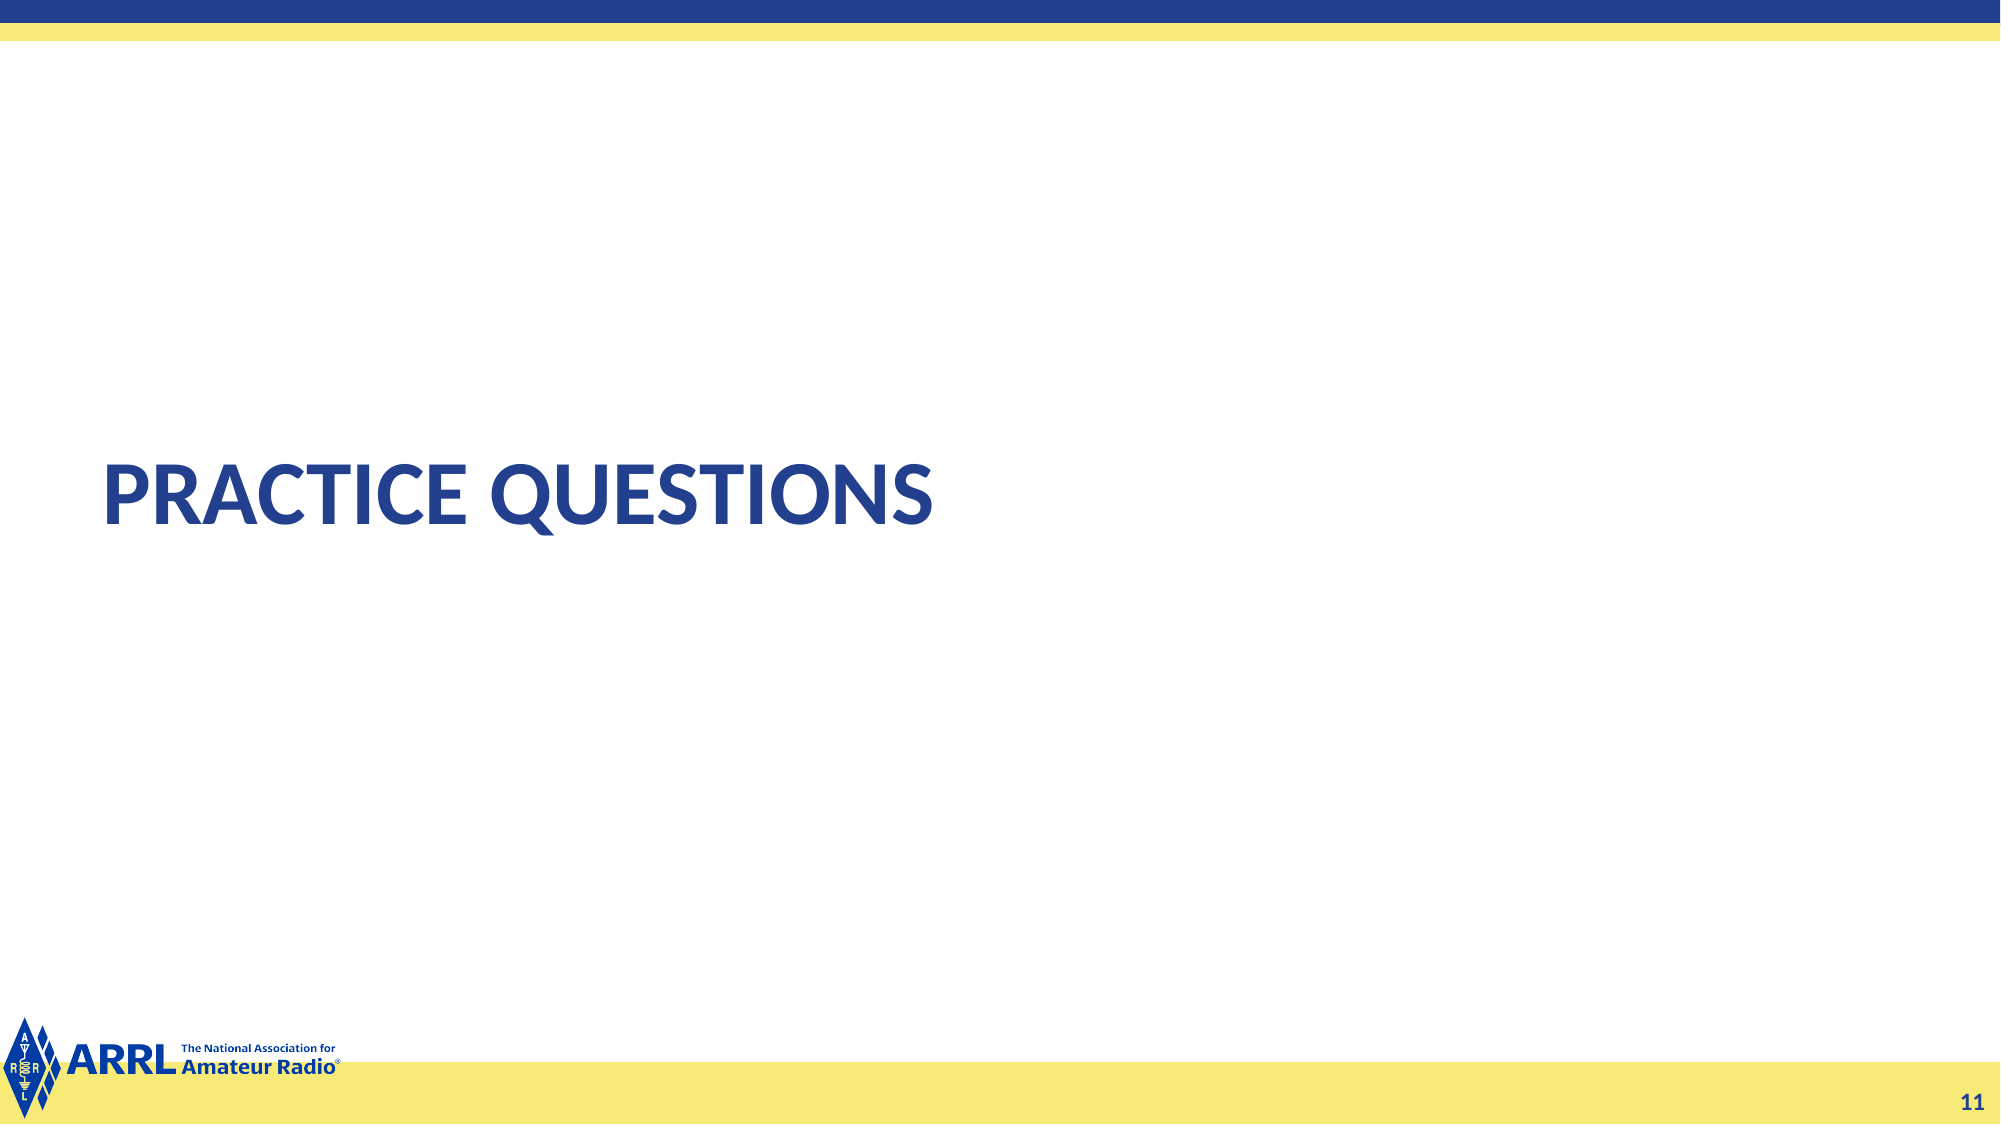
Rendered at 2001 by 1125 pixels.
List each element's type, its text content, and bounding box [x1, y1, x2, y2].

title PRACTICE QUESTIONS [87, 437, 1888, 625]
picture [1, 1015, 342, 1121]
